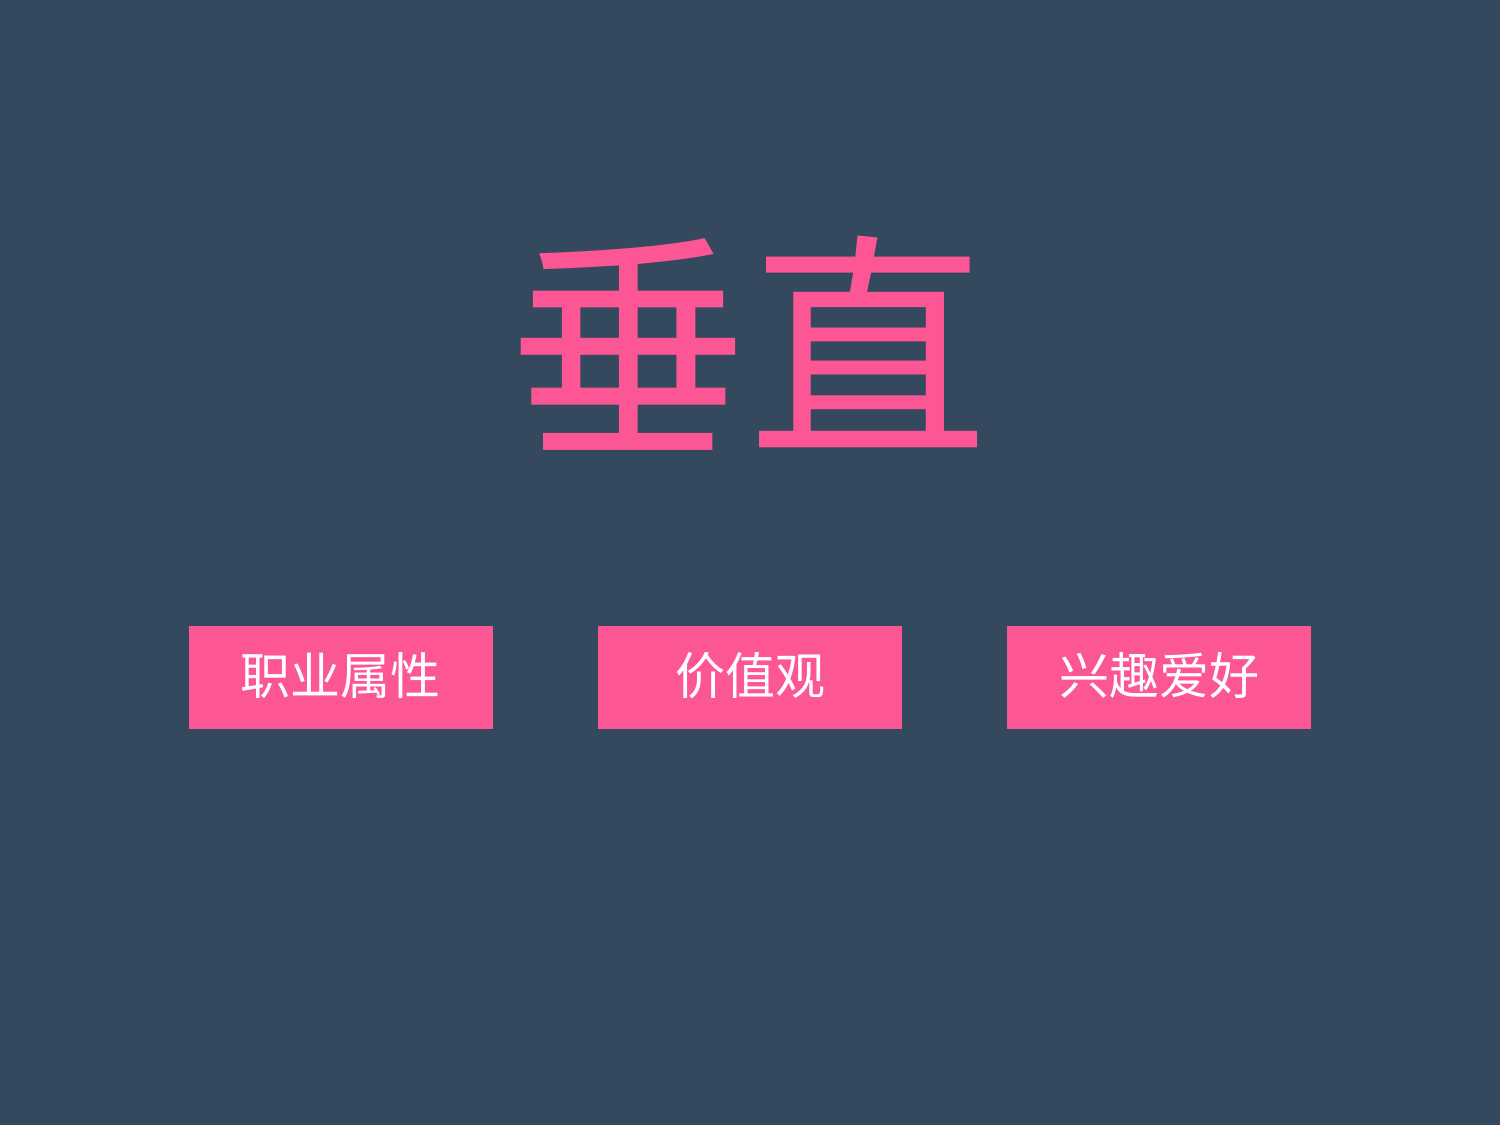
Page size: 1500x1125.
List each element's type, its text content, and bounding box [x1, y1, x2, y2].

text_box [1005, 624, 1313, 731]
text_box 价值观 [675, 654, 826, 712]
text_box 职业属性 [240, 654, 441, 712]
text_box [187, 624, 495, 731]
text_box [596, 624, 904, 731]
text_box 兴趣爱好 [1059, 654, 1260, 712]
text_box [0, 0, 1500, 1125]
text_box 垂直 [508, 247, 988, 493]
